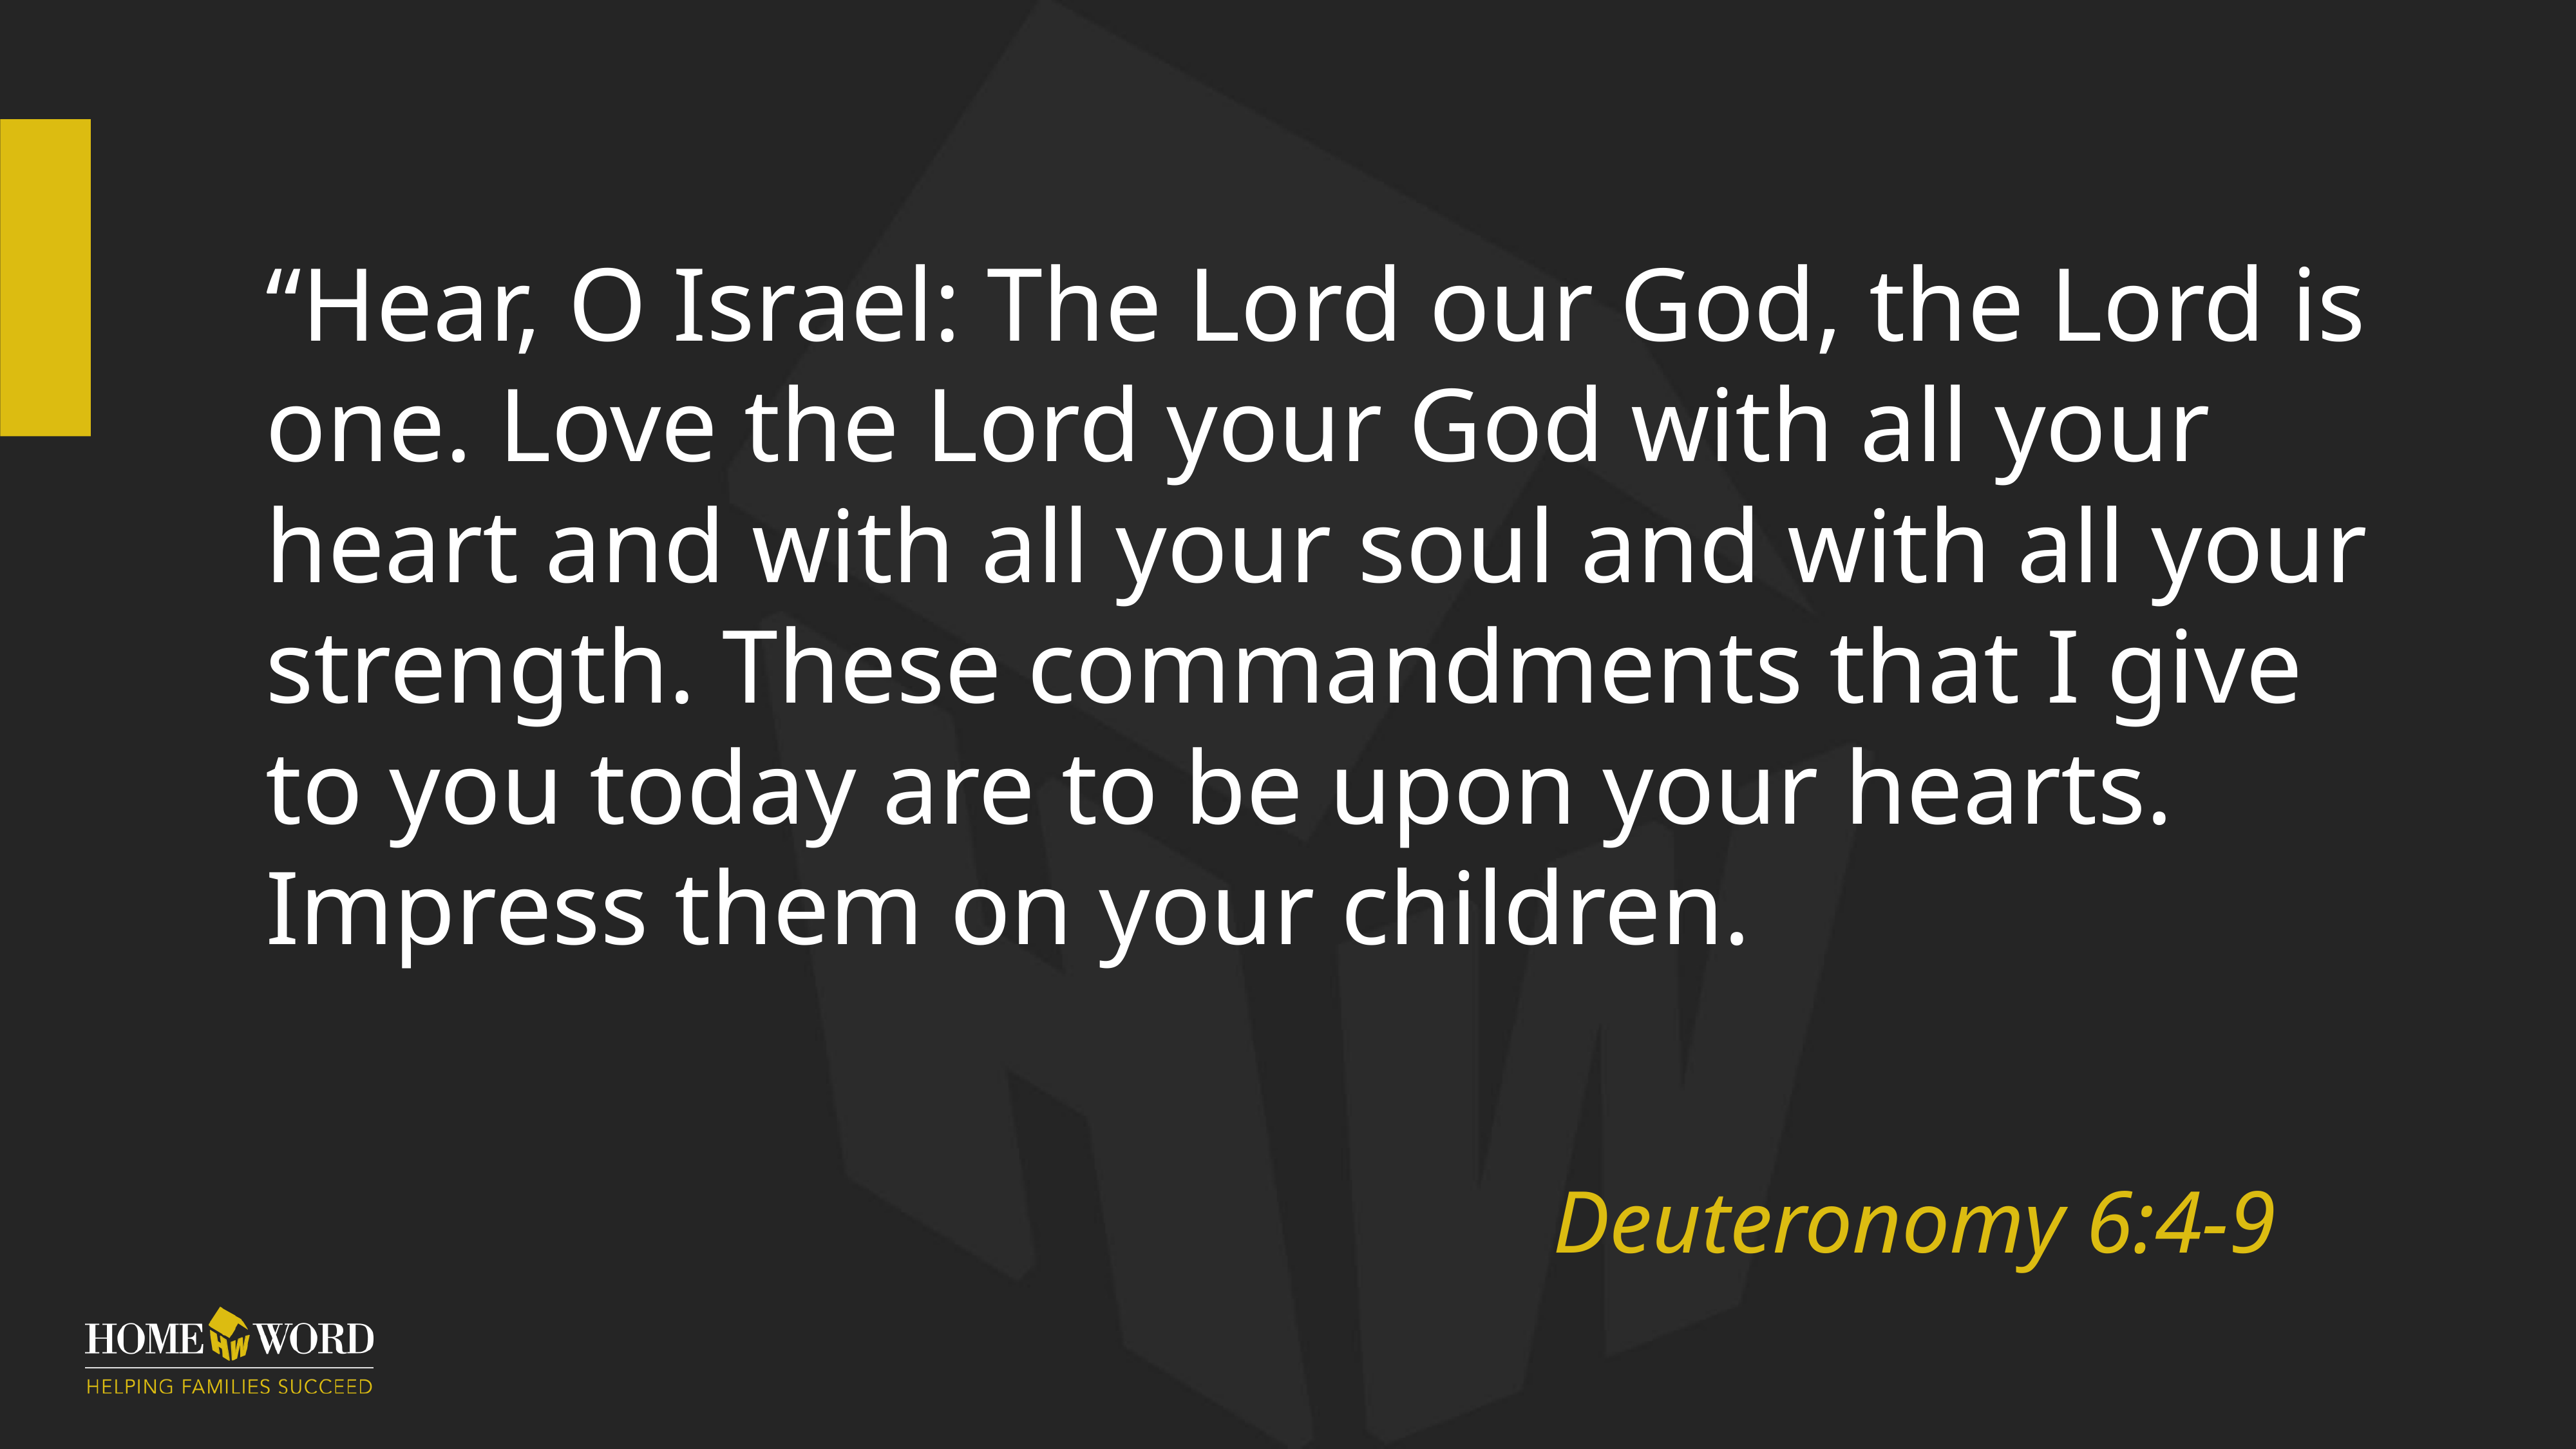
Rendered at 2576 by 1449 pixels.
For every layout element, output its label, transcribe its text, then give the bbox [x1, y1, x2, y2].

text_box Deuteronomy 6:4-9 [337, 1162, 2282, 1276]
title “Hear, O Israel: The Lord our God, the Lord is one. Love the Lord your God with all your heart and with all your soul and with all your strength. These commandments that I give to you today are to be upon your hearts. Impress them on your children. [260, 234, 2384, 1119]
picture [0, 0, 2576, 1449]
